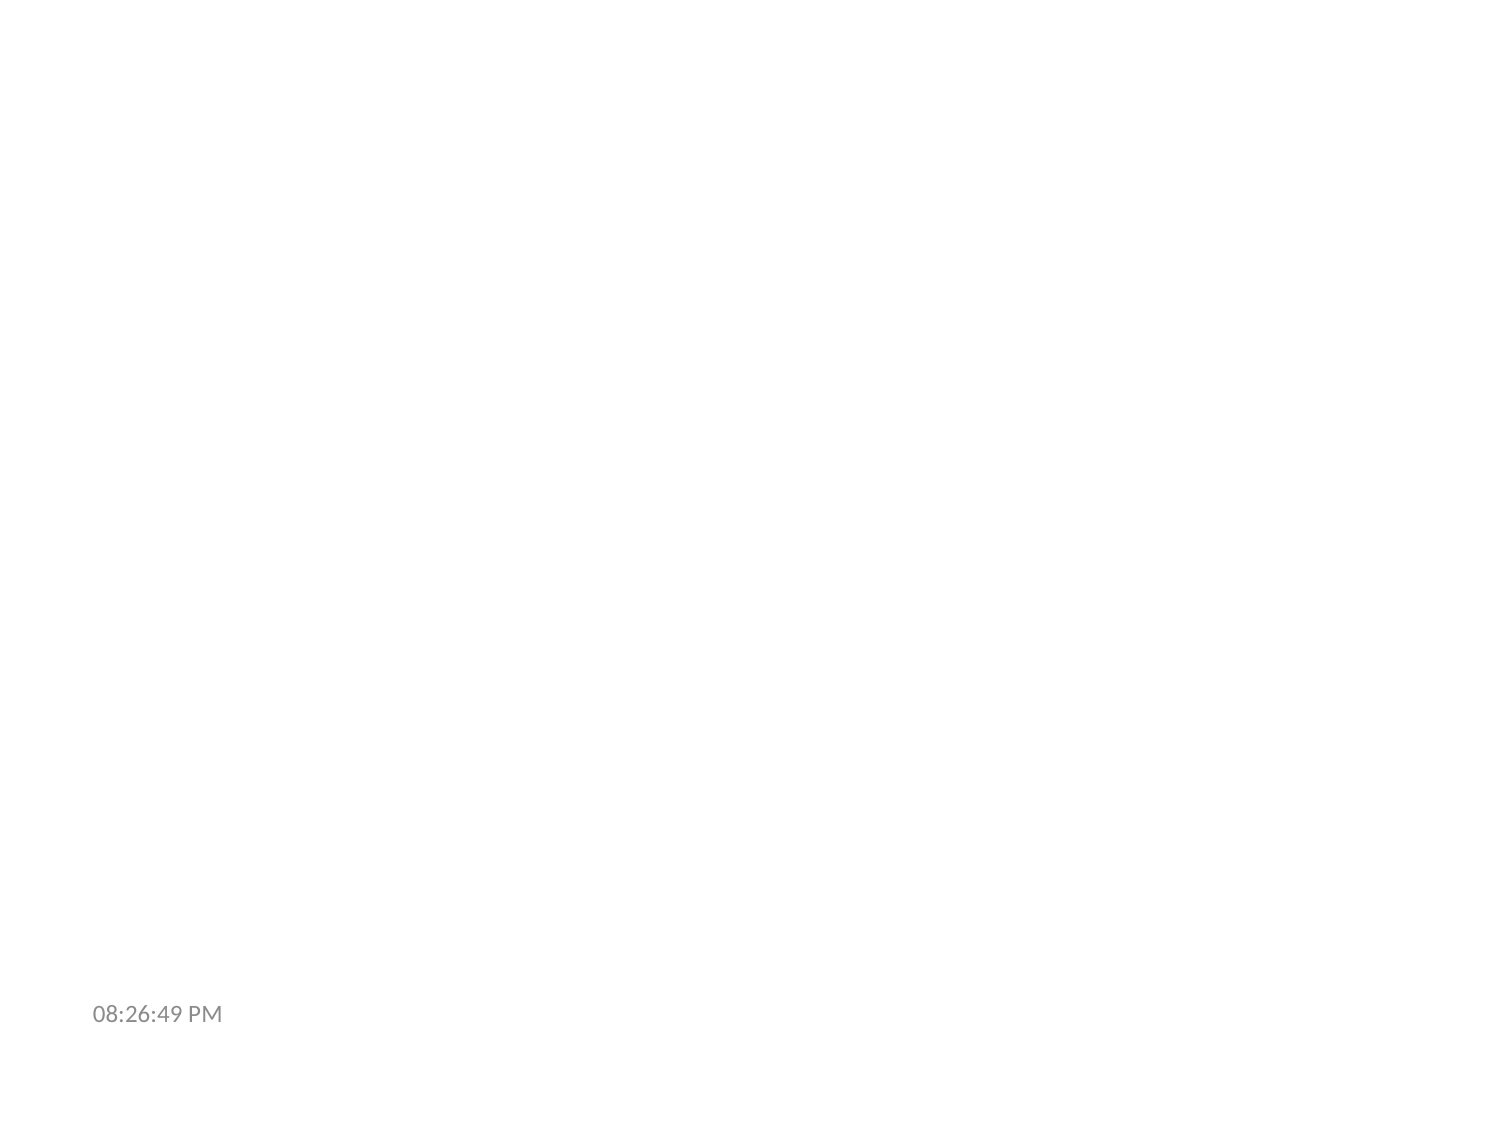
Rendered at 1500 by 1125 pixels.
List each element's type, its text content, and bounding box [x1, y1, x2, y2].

text_box 3:35:09 PM [77, 982, 428, 1043]
